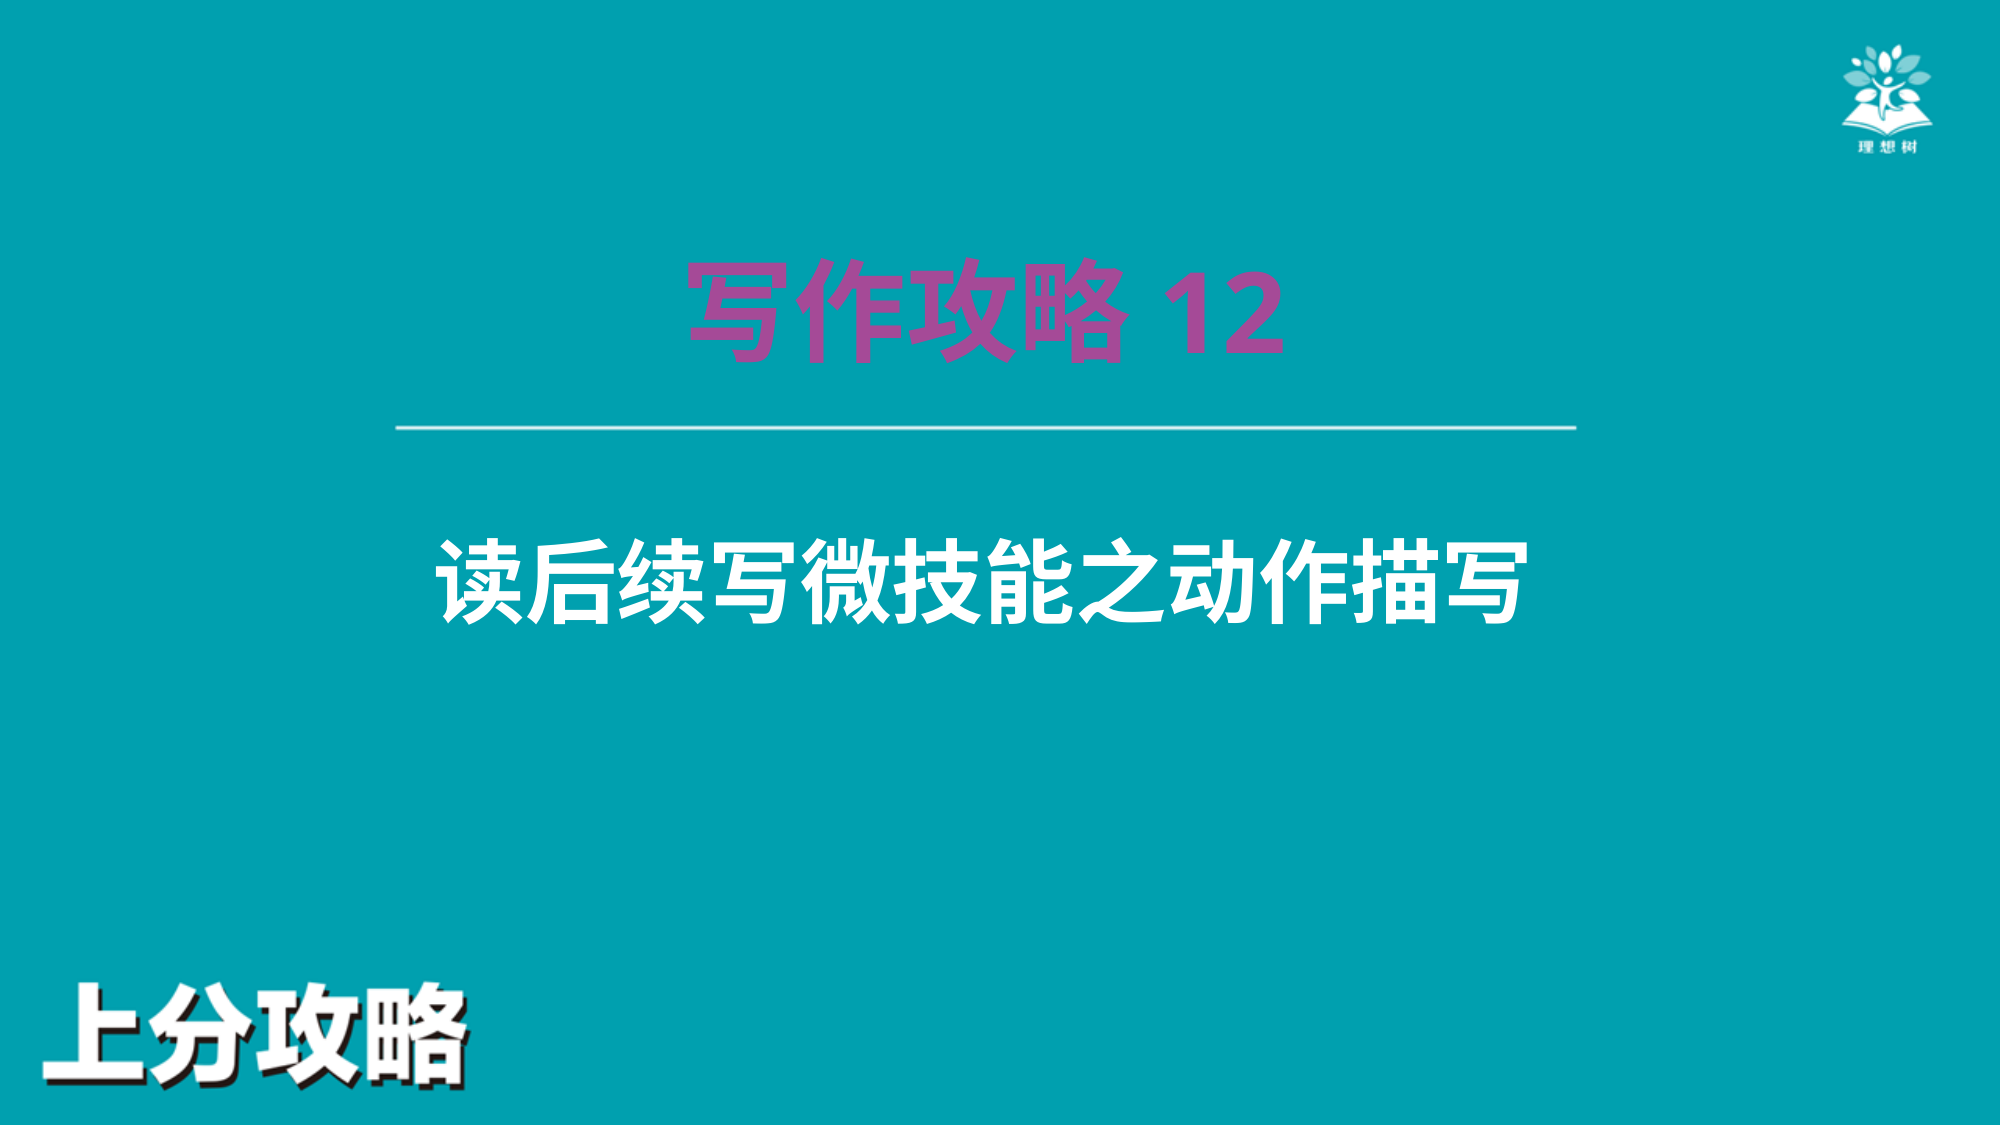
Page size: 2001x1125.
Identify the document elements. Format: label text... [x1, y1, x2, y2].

text_box 读后续写微技能之动作描写 [391, 460, 1577, 696]
text_box 写作攻略12 [391, 231, 1577, 384]
picture [0, 0, 2000, 1125]
